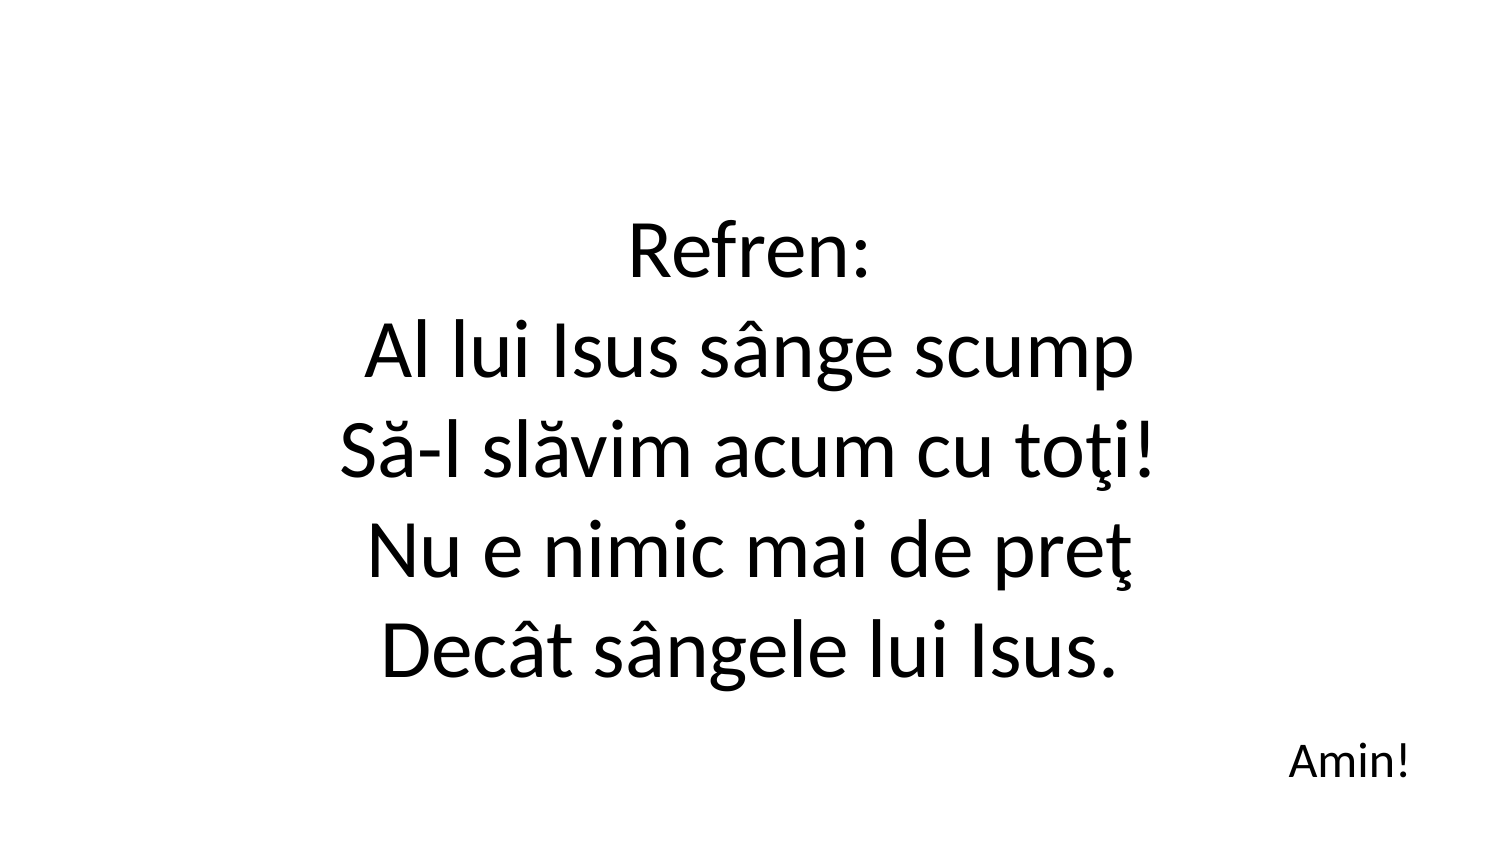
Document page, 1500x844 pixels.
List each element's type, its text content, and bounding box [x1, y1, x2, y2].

text_box Amin! [1273, 674, 1427, 795]
text_box Refren: Al lui Isus sânge scump Să-l slăvim acum cu toţi! Nu e nimic mai de preţ Decât sângele lui Isus. [324, 142, 1175, 702]
